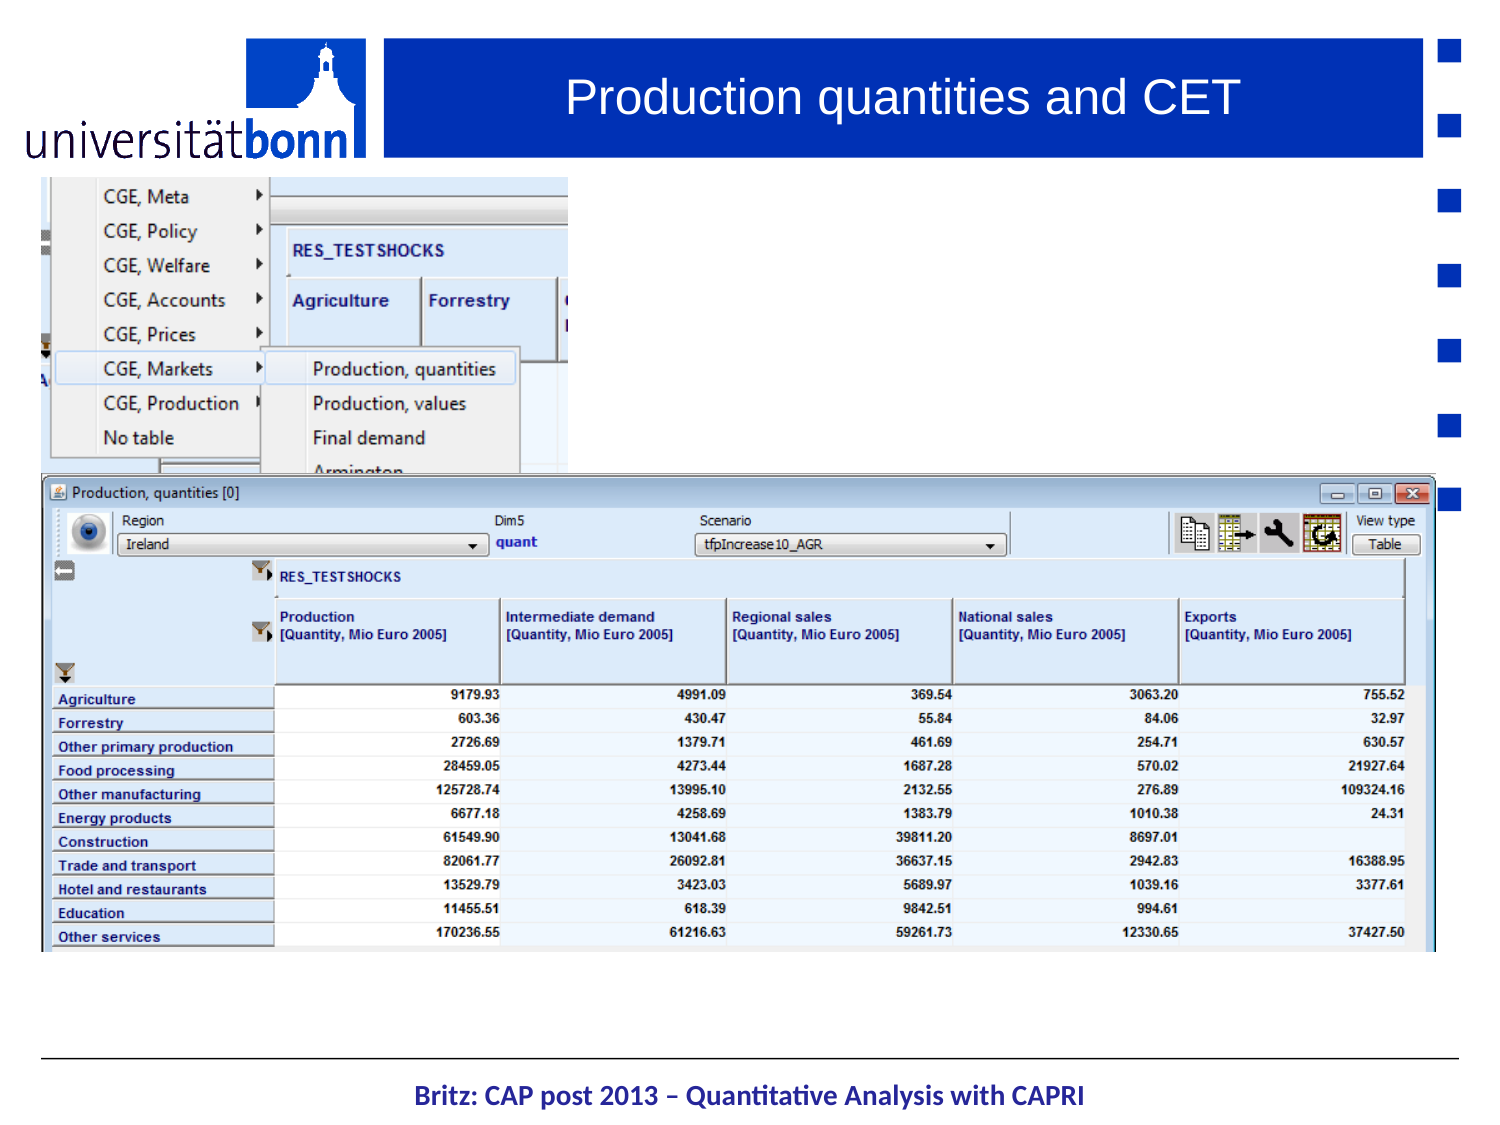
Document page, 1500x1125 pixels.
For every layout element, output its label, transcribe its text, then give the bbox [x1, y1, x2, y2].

title Production quantities and CET [383, 38, 1424, 158]
footer Britz: CAP post 2013 – Quantitative Analysis with CAPRI [40, 1070, 1460, 1107]
picture [40, 177, 1437, 953]
picture [24, 36, 368, 160]
